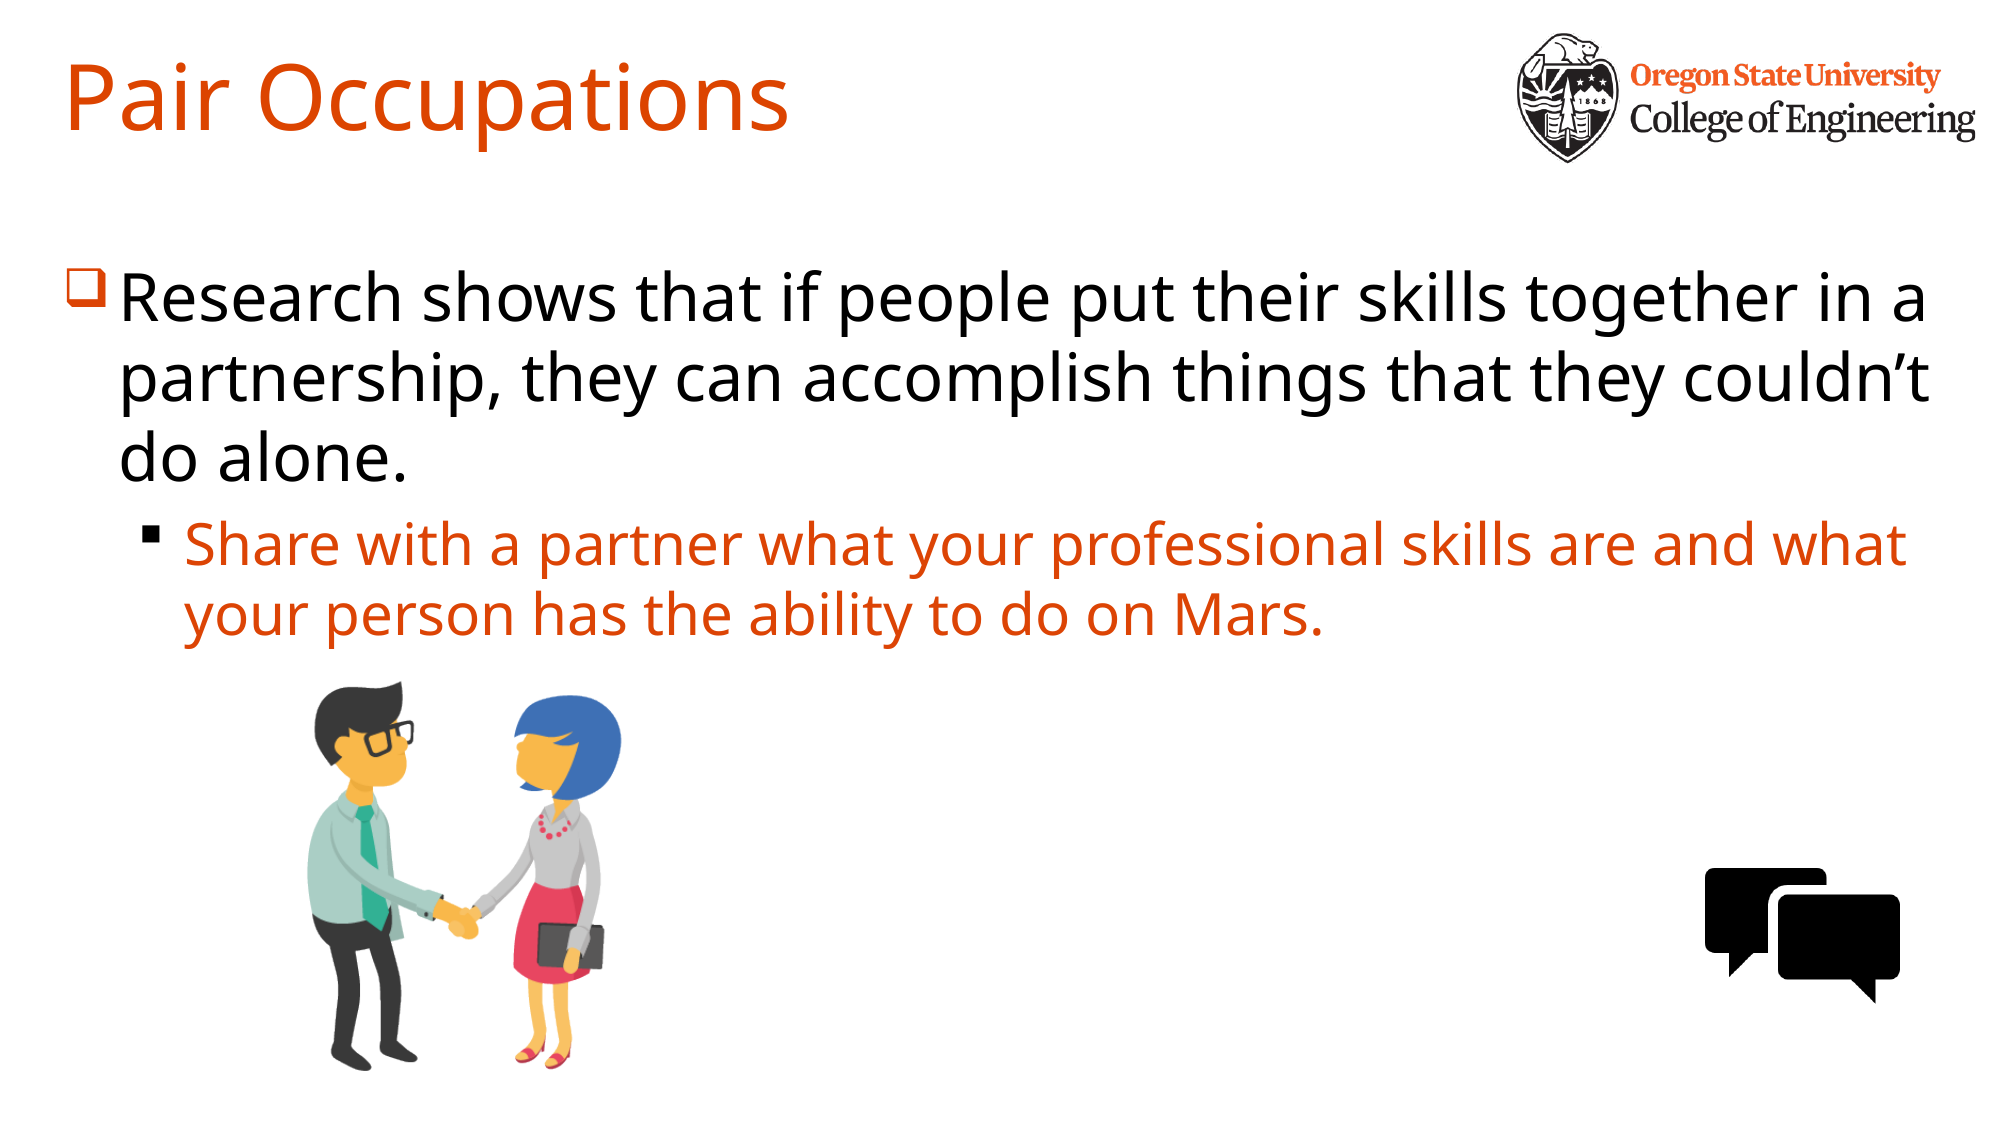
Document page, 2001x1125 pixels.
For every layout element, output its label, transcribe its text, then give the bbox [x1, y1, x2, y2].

picture [1685, 819, 1919, 1052]
title Pair Occupations [48, 31, 1490, 228]
picture [245, 660, 674, 1088]
list Research shows that if people put their skills together in a partnership, they can accomplish things that they couldn’t do alone. Share with a partner what your professional skills are and what your person has the ability to do on Mars. [48, 247, 1965, 1074]
